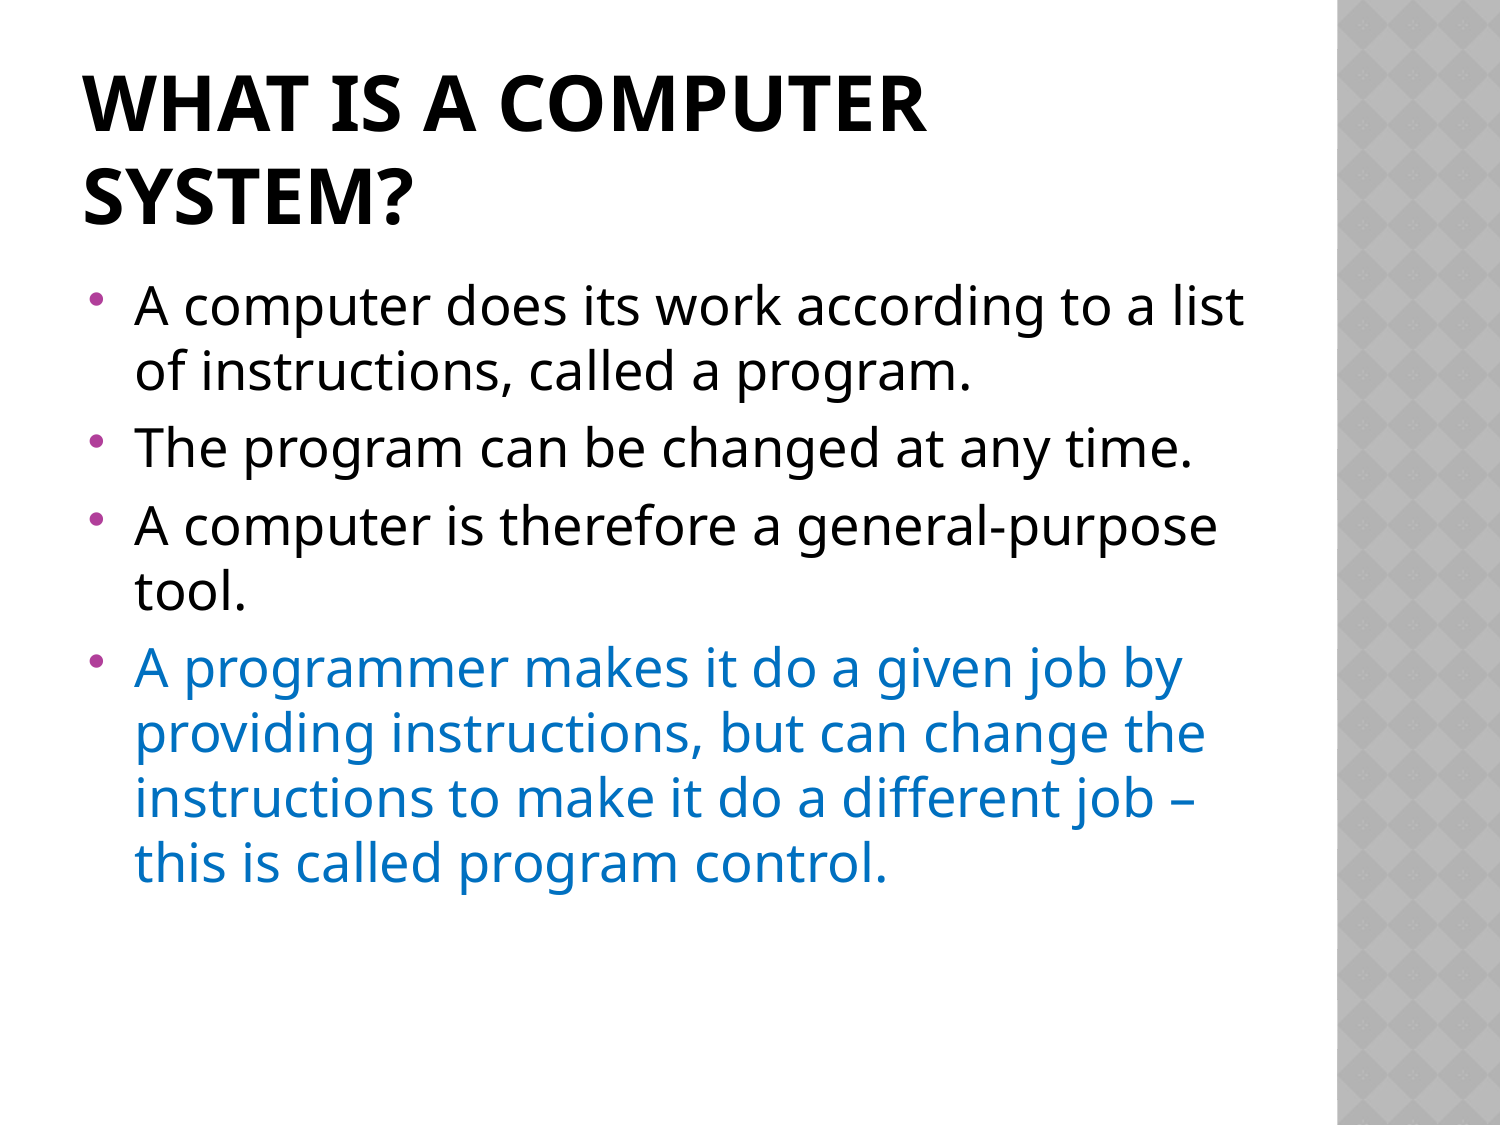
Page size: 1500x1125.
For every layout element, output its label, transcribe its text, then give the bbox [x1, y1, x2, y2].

list A computer does its work according to a list of instructions, called a program. The program can be changed at any time. A computer is therefore a general-purpose tool. A programmer makes it do a given job by providing instructions, but can change the instructions to make it do a different job – this is called program control. [75, 264, 1263, 1059]
title What is a computer system? [75, 52, 1263, 240]
